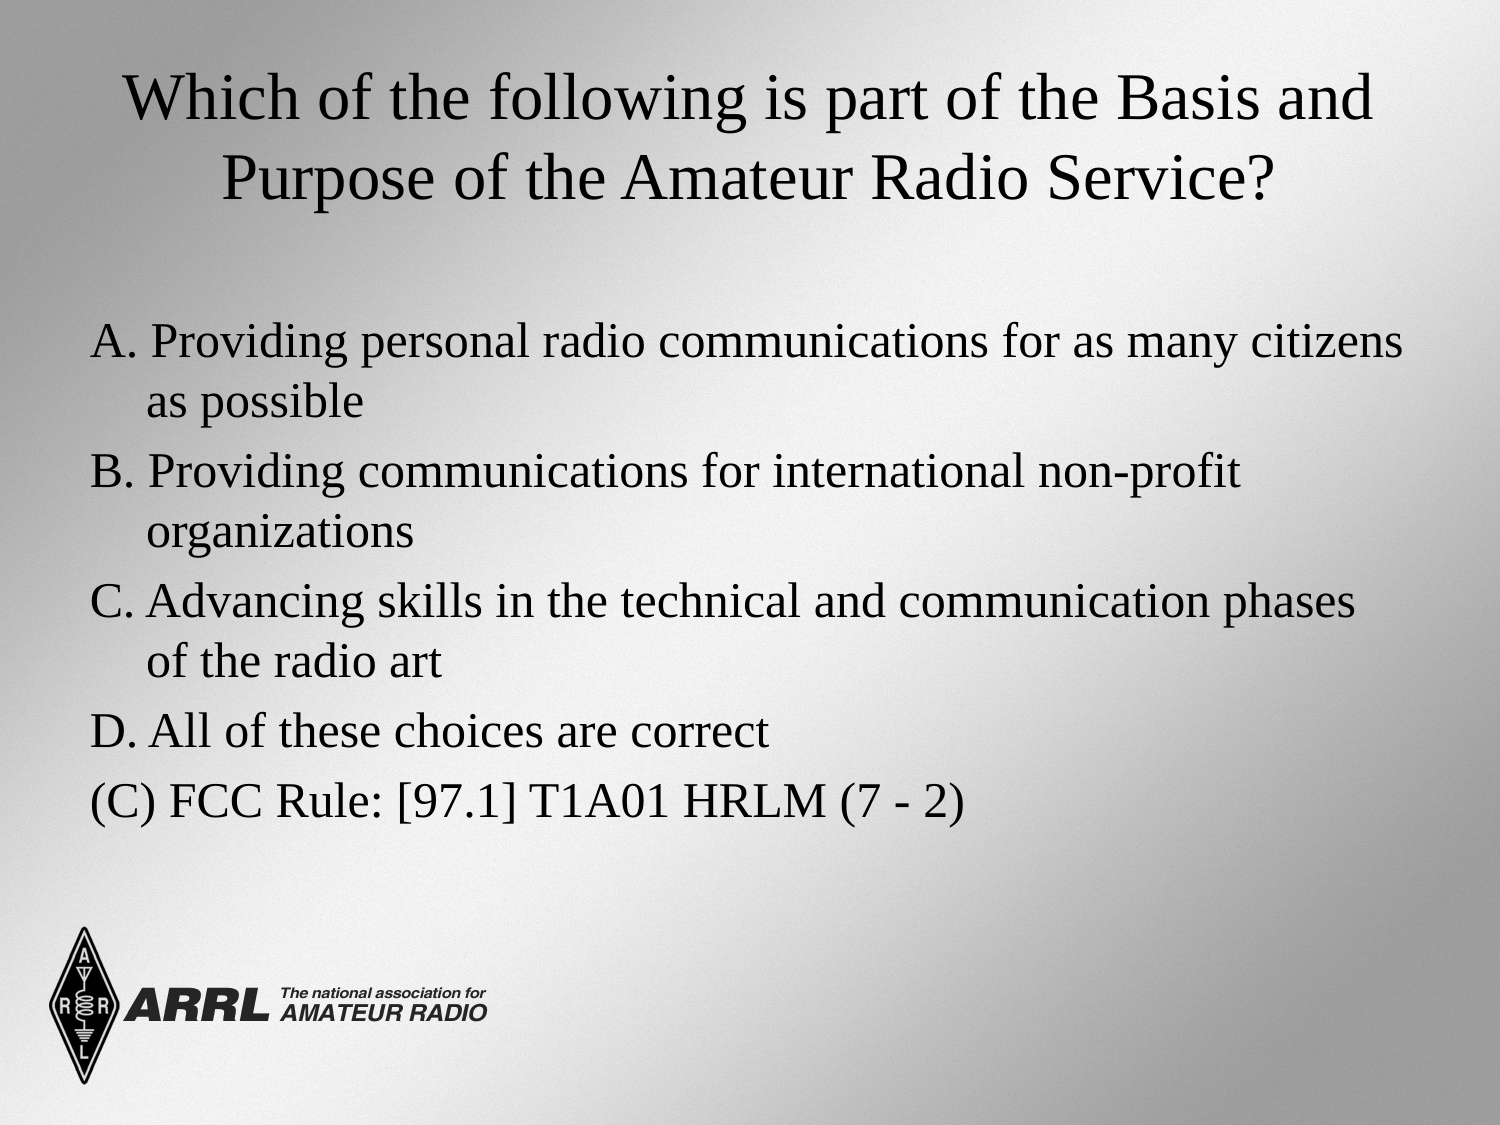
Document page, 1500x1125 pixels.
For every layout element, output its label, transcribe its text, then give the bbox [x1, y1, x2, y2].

picture [0, 0, 1500, 1125]
list A. Providing personal radio communications for as many citizens as possible B. Providing communications for international non-profit organizations C. Advancing skills in the technical and communication phases of the radio art D. All of these choices are correct (C) FCC Rule: [97.1] T1A01 HRLM (7 - 2) [75, 299, 1425, 1005]
title Which of the following is part of the Basis and Purpose of the Amateur Radio Service? [75, 45, 1425, 233]
